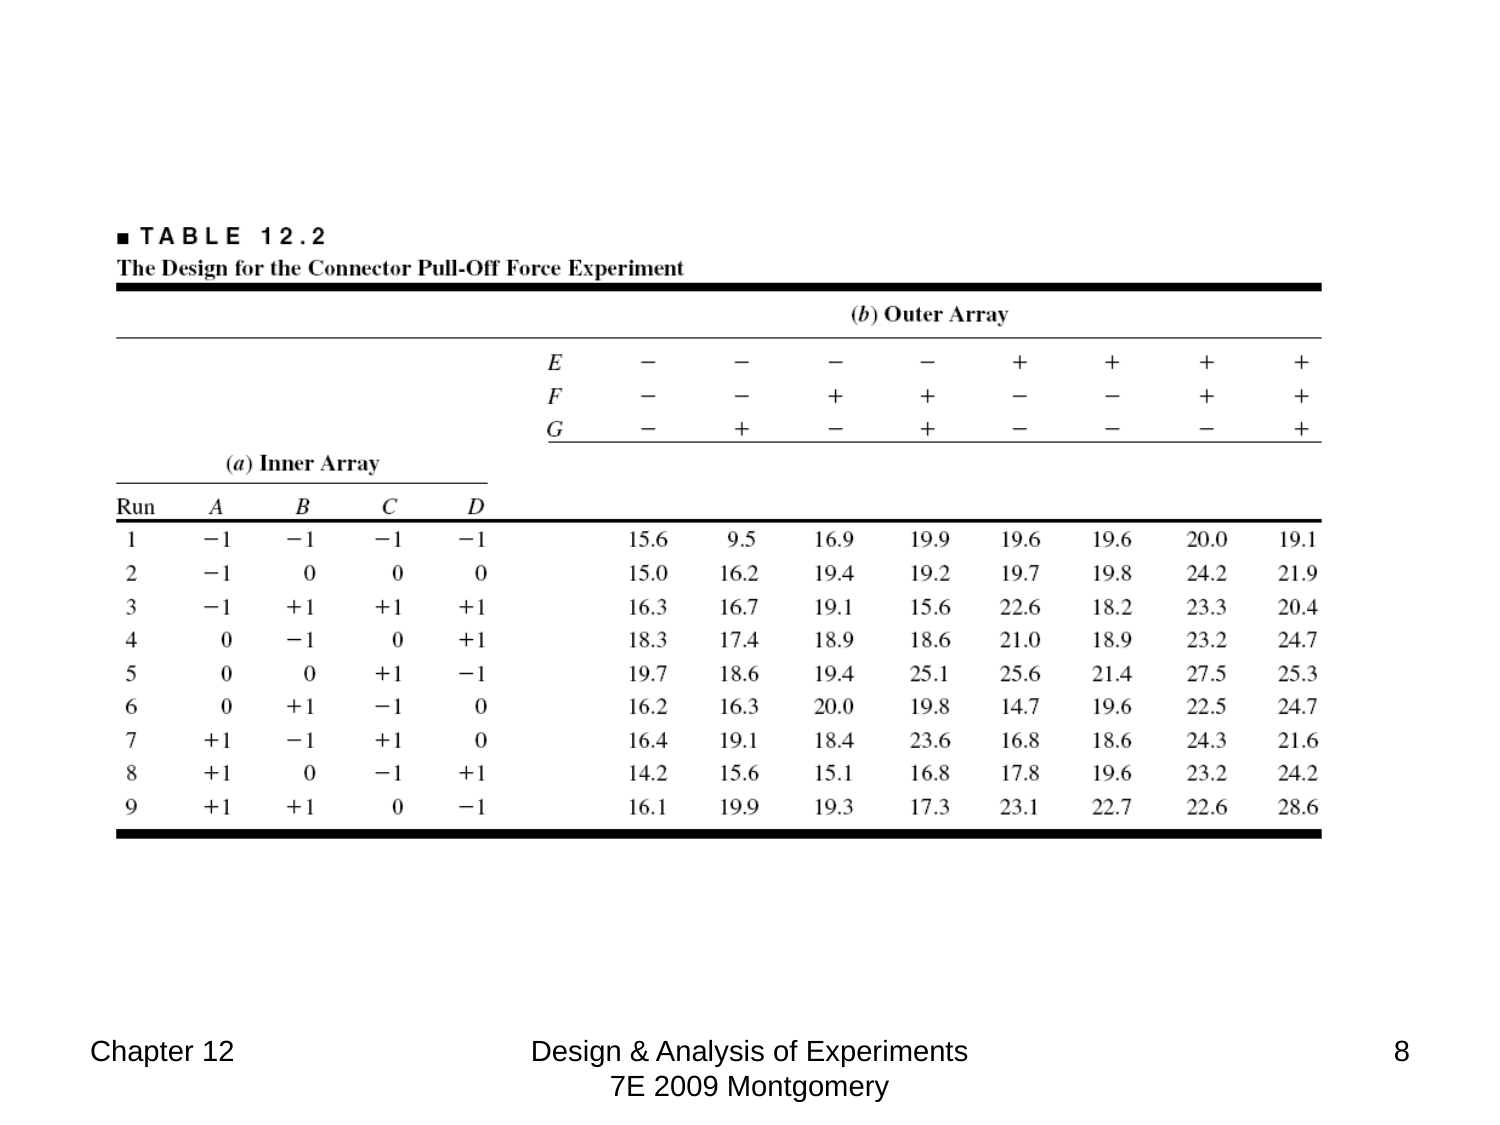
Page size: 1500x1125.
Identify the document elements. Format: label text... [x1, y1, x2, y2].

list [74, 202, 1426, 857]
slide_number Chapter 12 [74, 1024, 426, 1103]
footer Design & Analysis of Experiments 7E 2009 Montgomery [512, 1024, 988, 1103]
slide_number 8 [1074, 1024, 1426, 1103]
